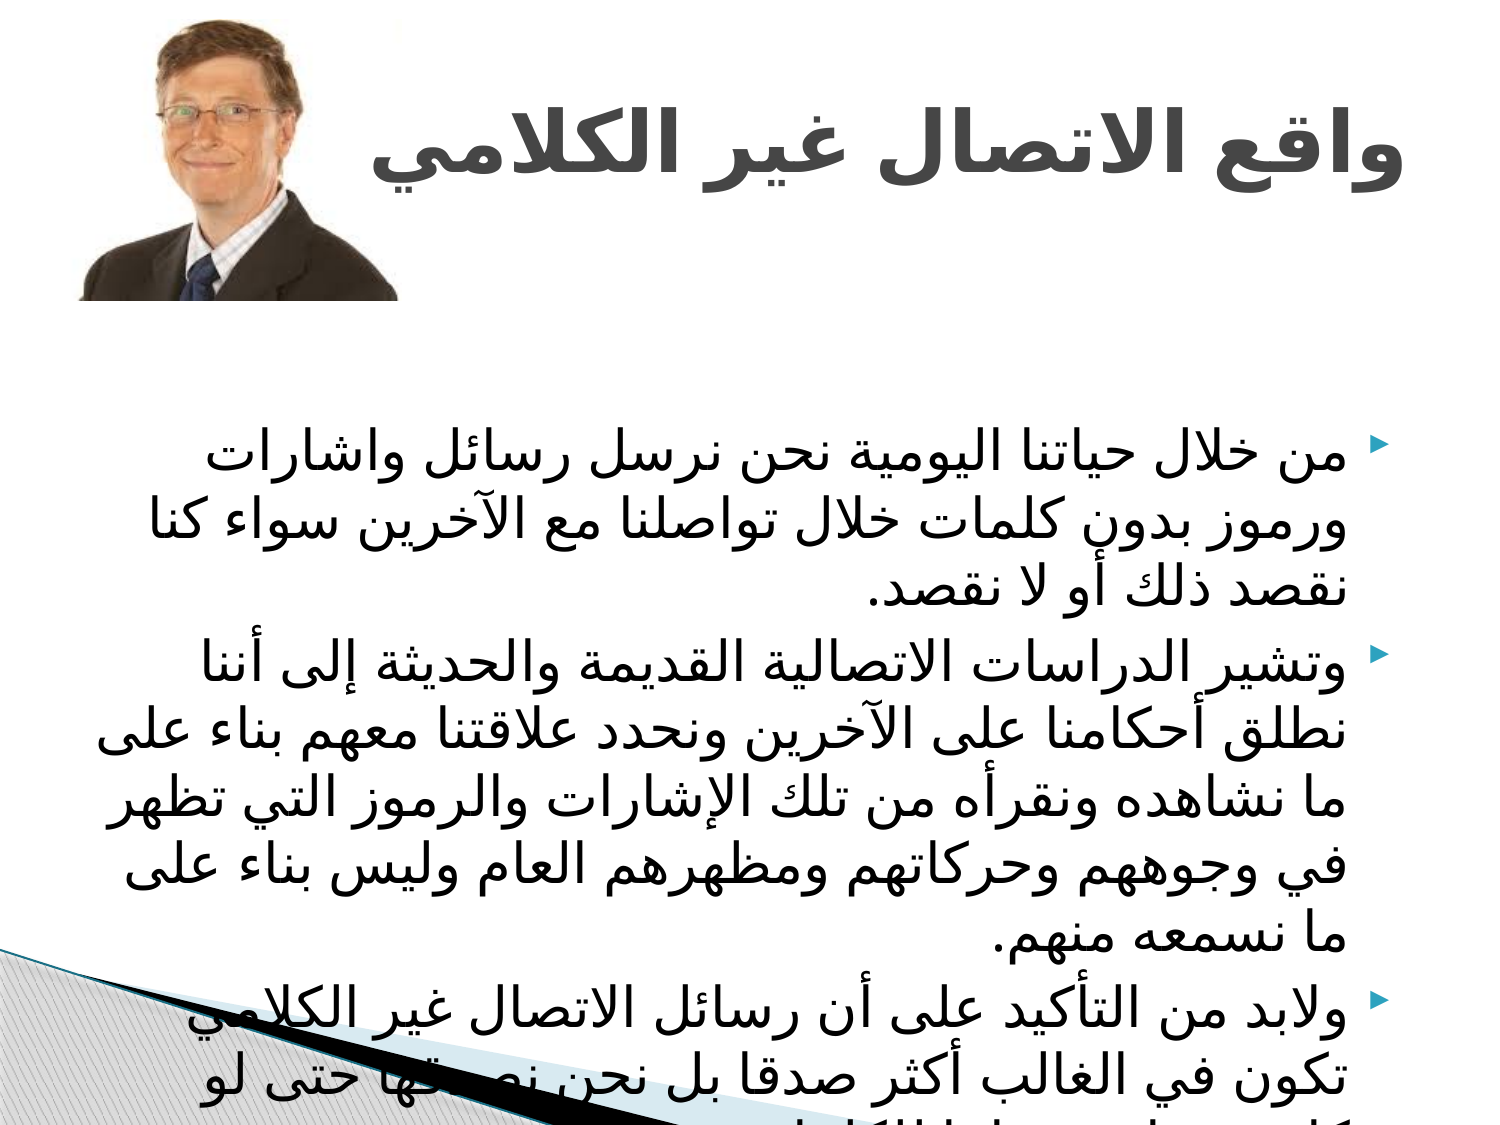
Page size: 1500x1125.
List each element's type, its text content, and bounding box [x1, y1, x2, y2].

title واقع الاتصال غير الكلامي [407, 45, 1425, 233]
list من خلال حياتنا اليومية نحن نرسل رسائل واشارات ورموز بدون كلمات خلال تواصلنا مع الآخرين سواء كنا نقصد ذلك أو لا نقصد. وتشير الدراسات الاتصالية القديمة والحديثة إلى أننا نطلق أحكامنا على الآخرين ونحدد علاقتنا معهم بناء على ما نشاهده ونقرأه من تلك الإشارات والرموز التي تظهر في وجوههم وحركاتهم ومظهرهم العام وليس بناء على ما نسمعه منهم. ولابد من التأكيد على أن رسائل الاتصال غير الكلامي تكون في الغالب أكثر صدقا بل نحن نصدقها حتى لو كانت مغايرة تماما للكلمات. [75, 255, 1425, 986]
picture [0, 18, 402, 302]
